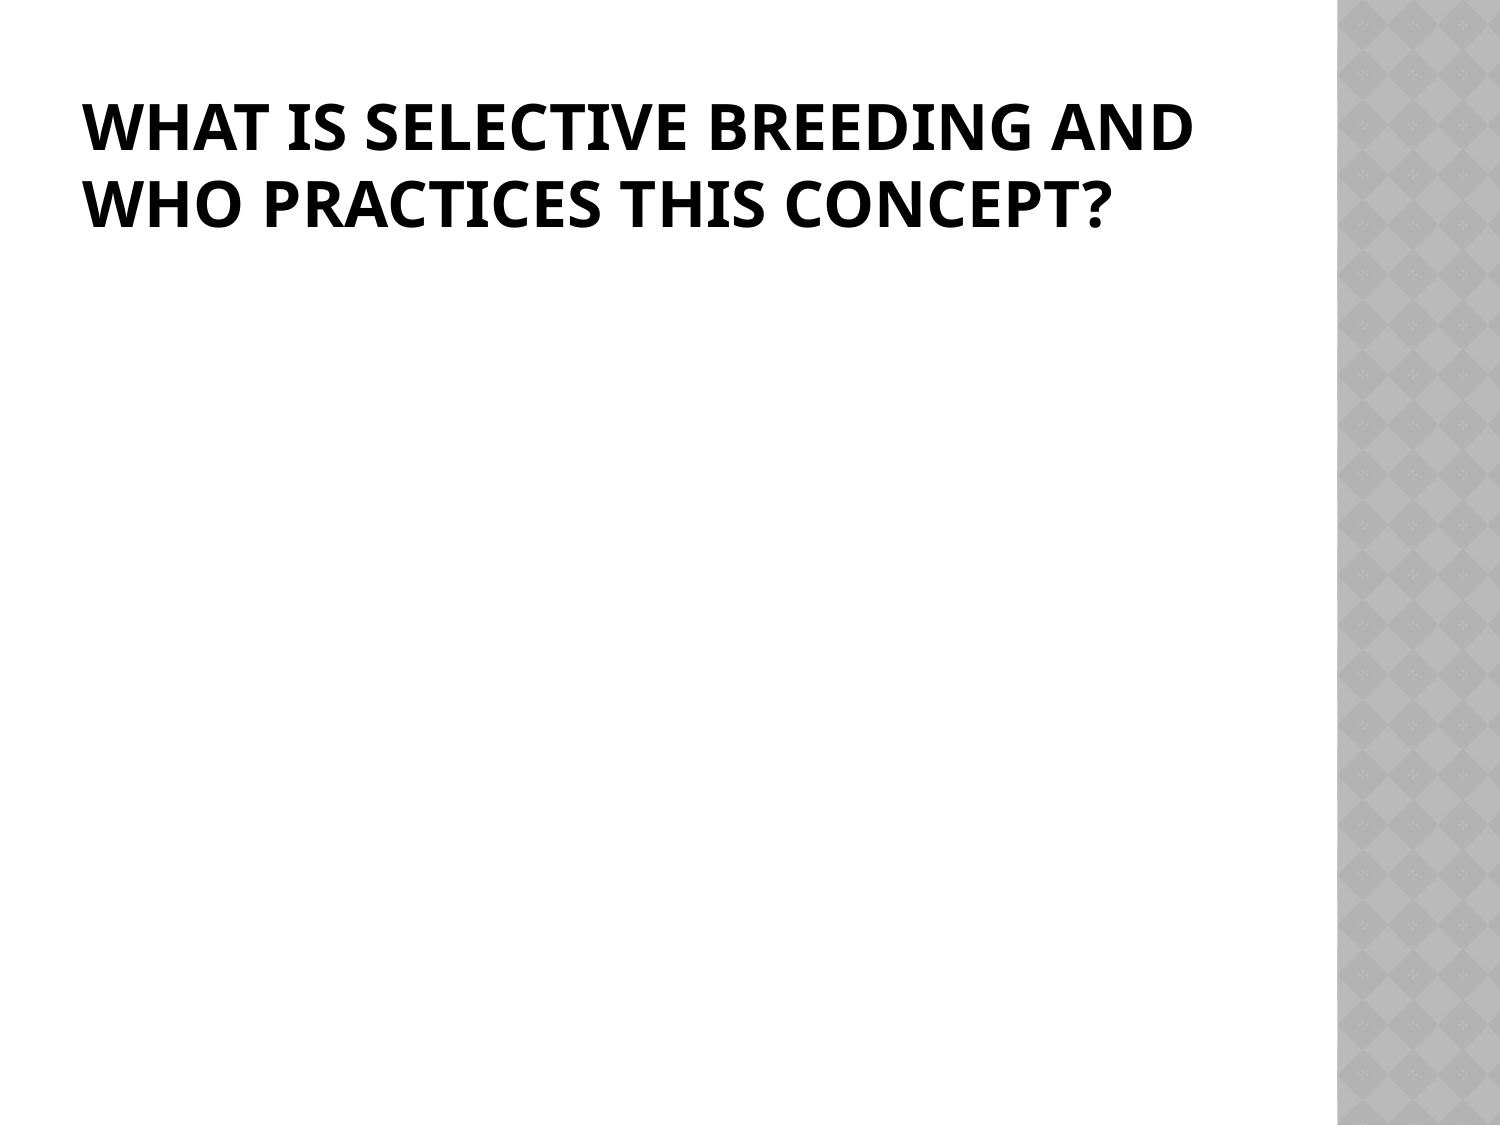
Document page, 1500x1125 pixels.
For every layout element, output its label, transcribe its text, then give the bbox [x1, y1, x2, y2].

title What is Selective Breeding and who practices this concept? [75, 52, 1263, 240]
